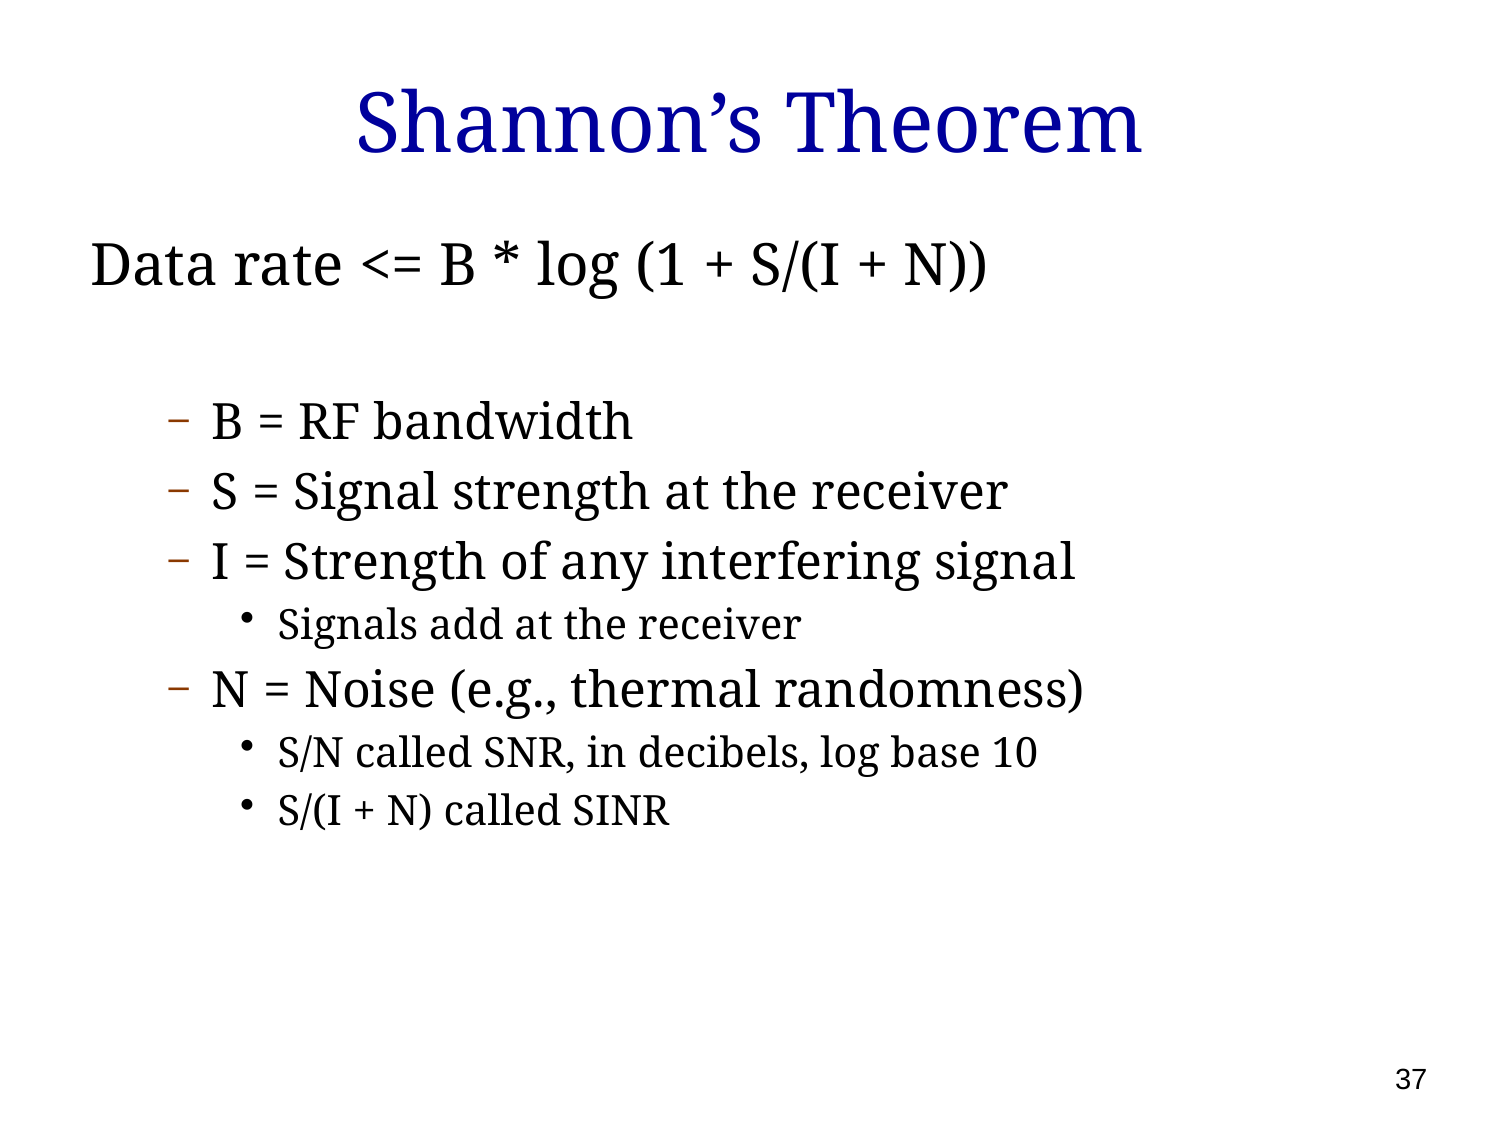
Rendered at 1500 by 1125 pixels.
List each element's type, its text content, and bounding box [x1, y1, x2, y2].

title Shannon’s Theorem [74, 47, 1426, 191]
slide_number 37 [1092, 1024, 1443, 1103]
list Data rate <= B * log (1 + S/(I + N)) B = RF bandwidth S = Signal strength at the receiver I = Strength of any interfering signal Signals add at the receiver N = Noise (e.g., thermal randomness) S/N called SNR, in decibels, log base 10 S/(I + N) called SINR [74, 219, 1426, 963]
